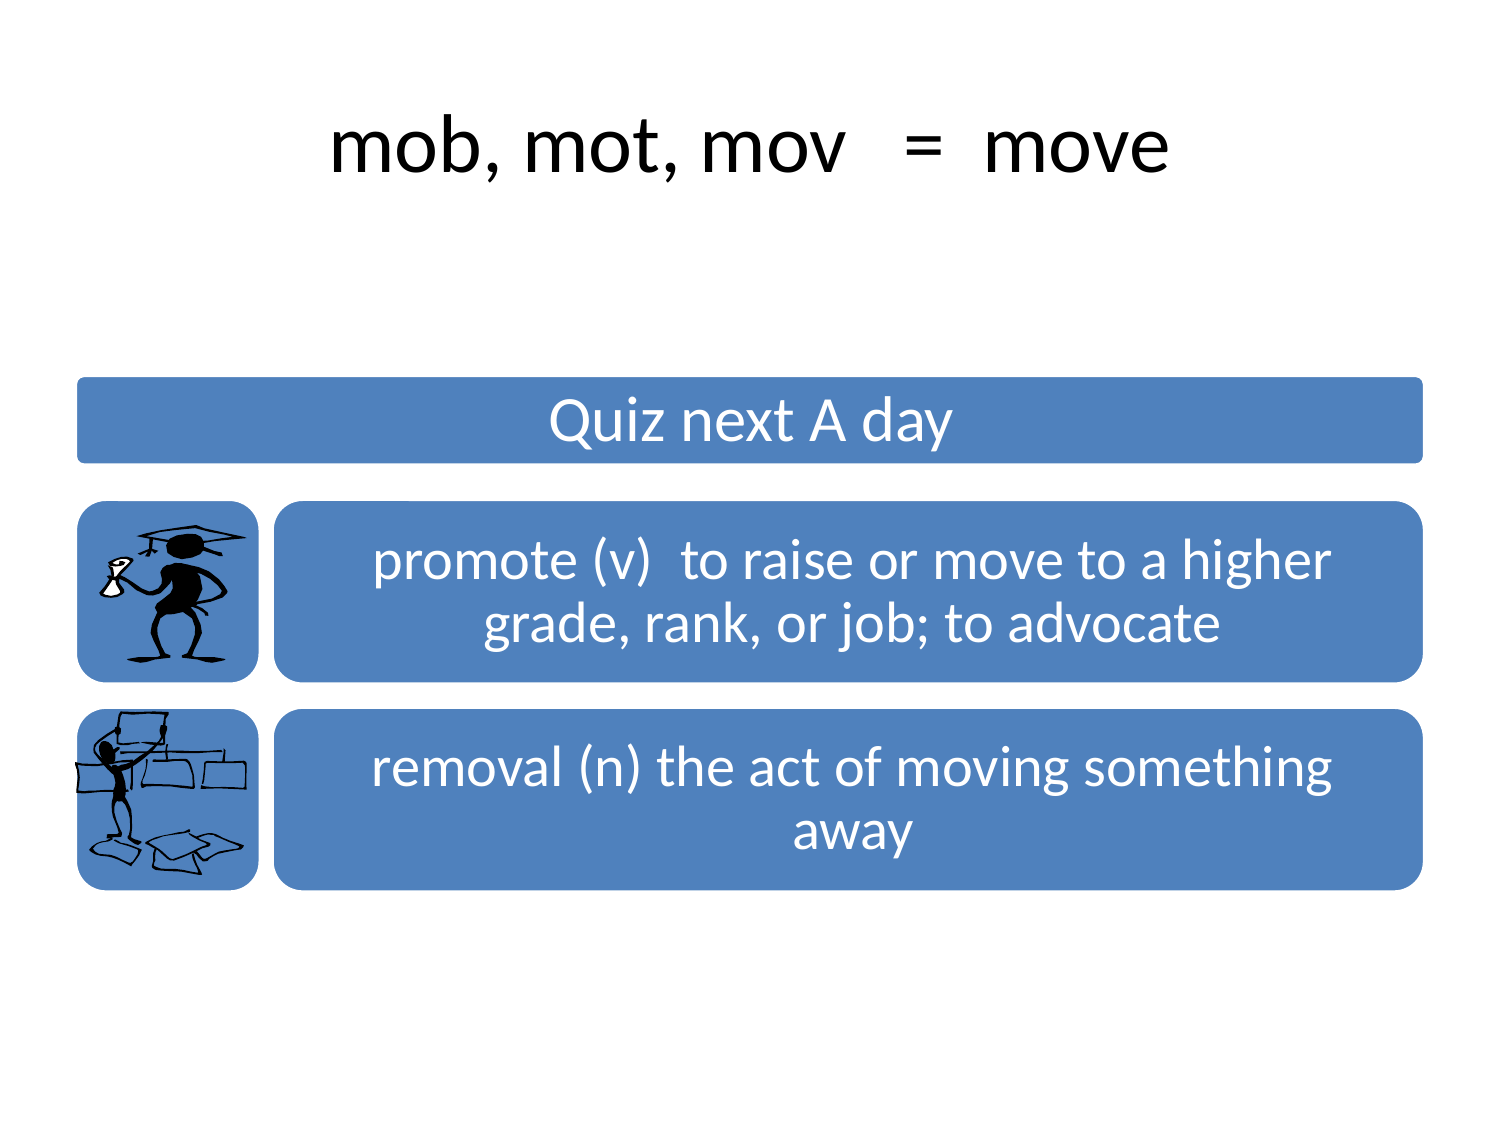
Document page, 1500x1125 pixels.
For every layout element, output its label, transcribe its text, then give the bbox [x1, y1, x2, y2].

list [74, 262, 1426, 1006]
picture [74, 710, 247, 876]
picture [98, 524, 247, 663]
title mob, mot, mov = move [75, 45, 1425, 233]
